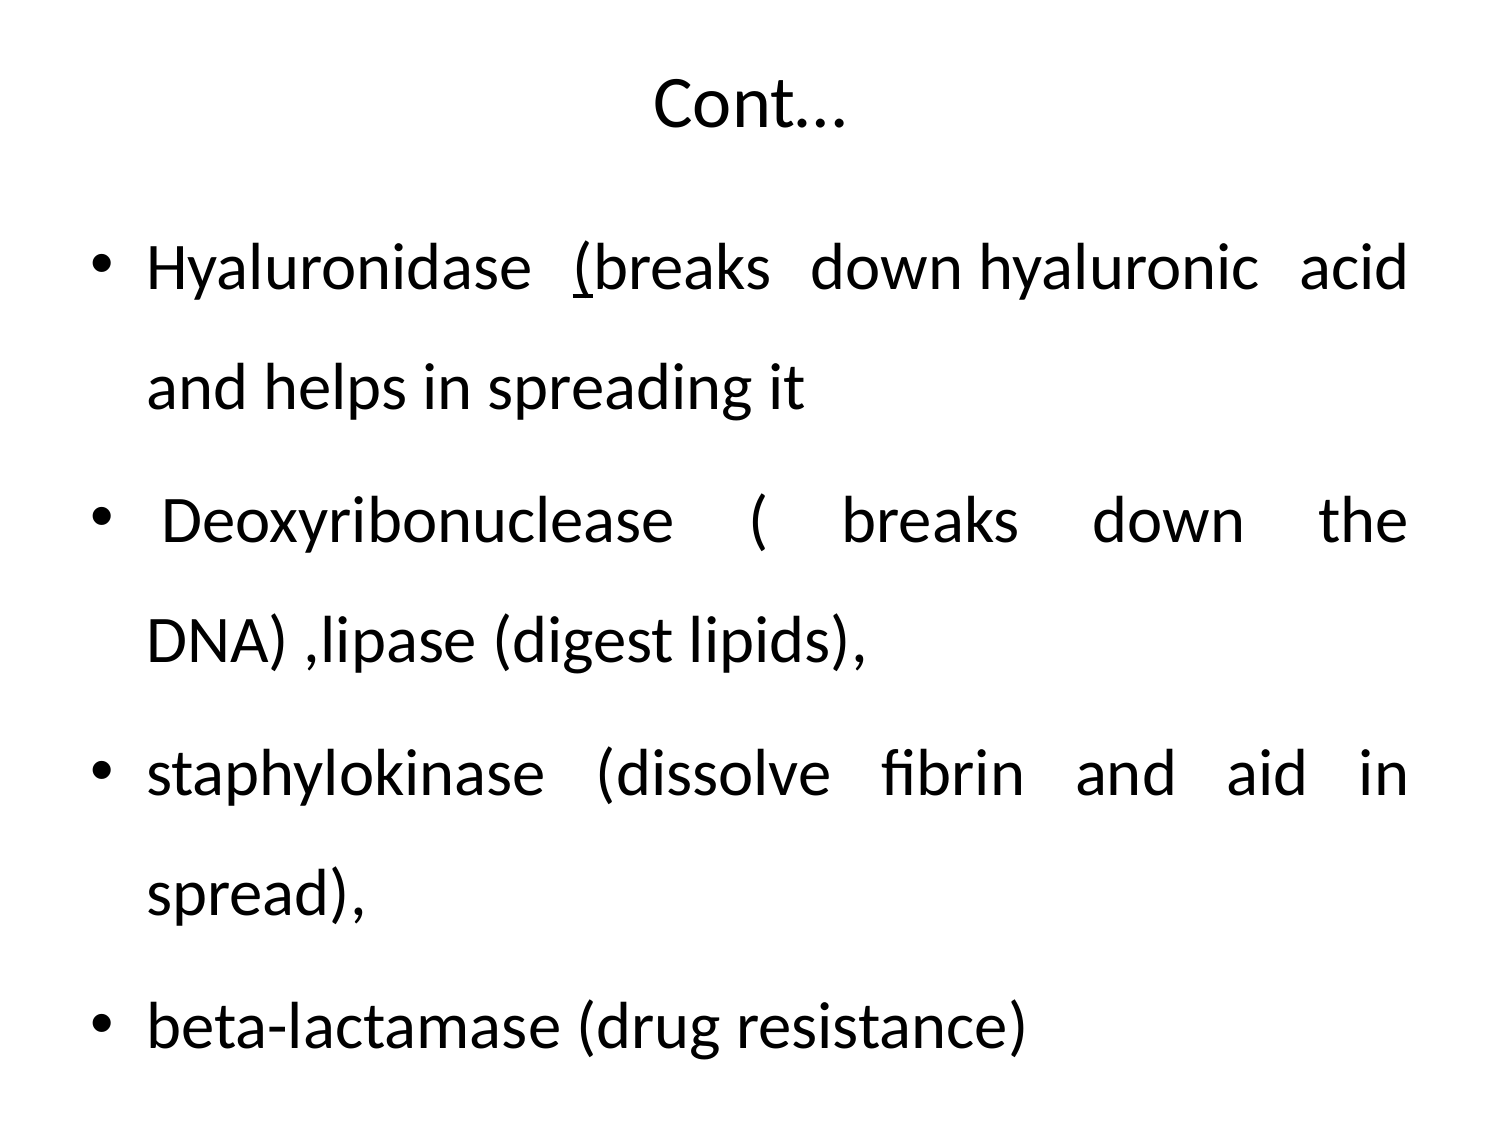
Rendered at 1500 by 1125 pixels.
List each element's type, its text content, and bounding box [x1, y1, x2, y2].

title Cont… [75, 45, 1425, 150]
list Hyaluronidase (breaks down hyaluronic acid and helps in spreading it Deoxyribonuclease ( breaks down the DNA) ,lipase (digest lipids), staphylokinase (dissolve fibrin and aid in spread), beta-lactamase (drug resistance) [75, 174, 1425, 1088]
